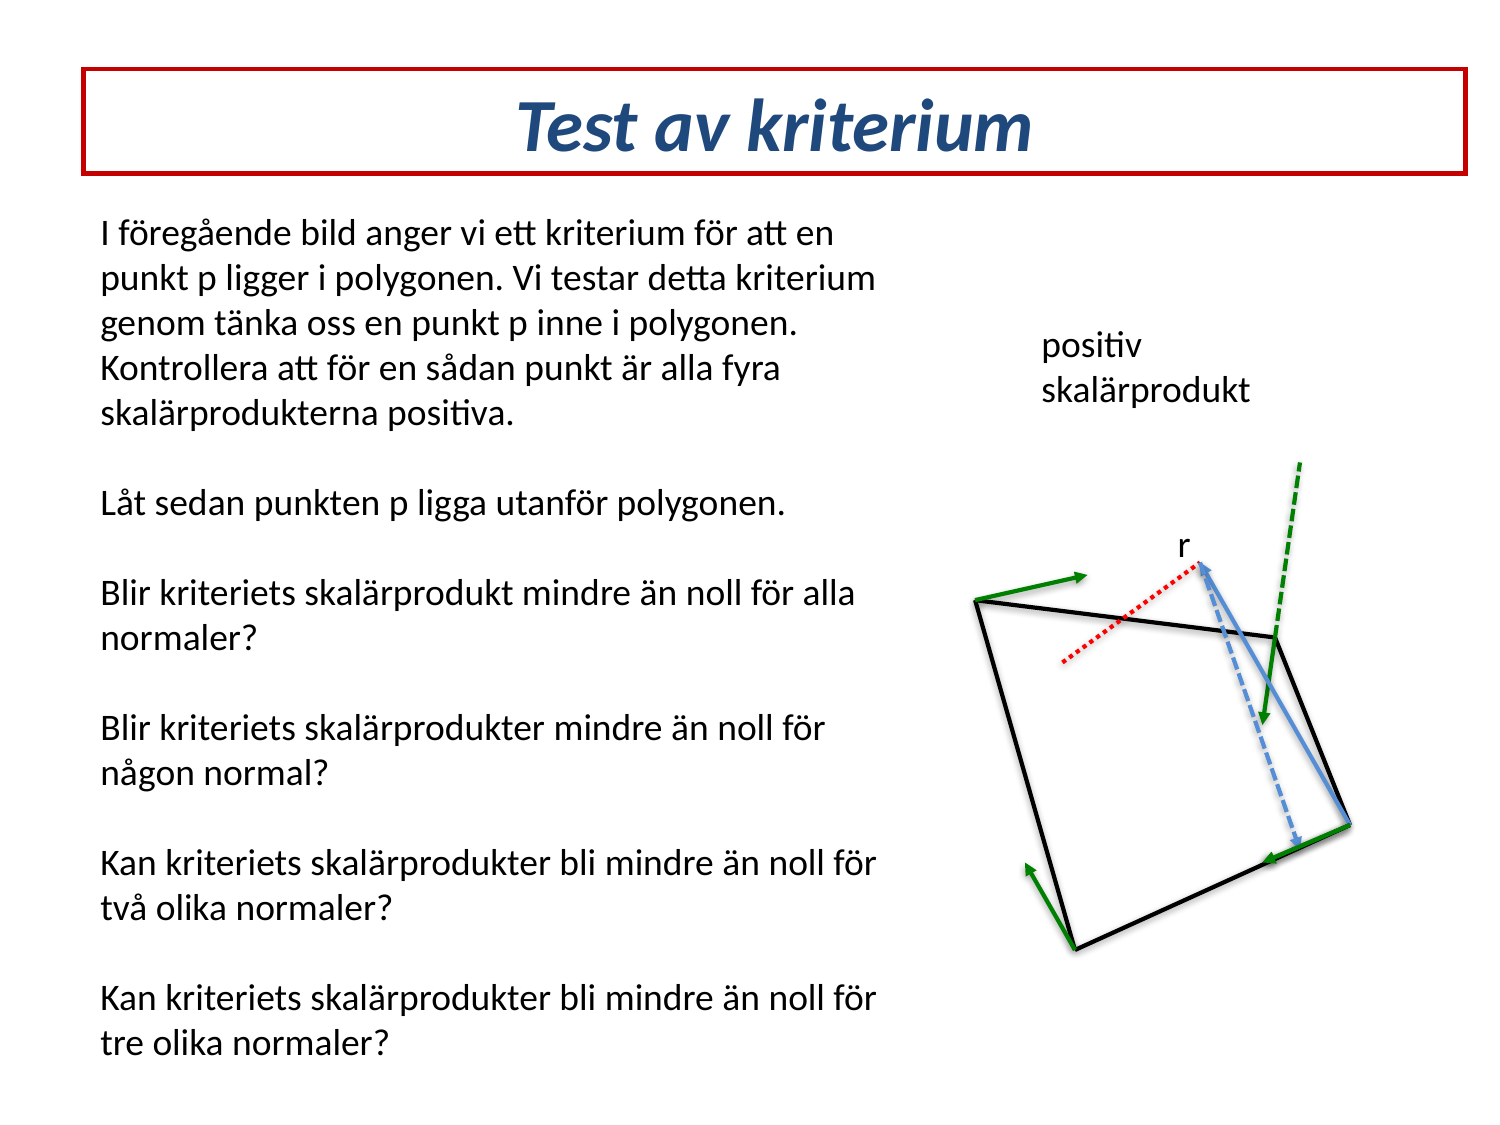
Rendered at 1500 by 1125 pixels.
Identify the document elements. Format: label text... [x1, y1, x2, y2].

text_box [1262, 824, 1351, 863]
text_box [1199, 537, 1376, 563]
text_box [1143, 618, 1407, 769]
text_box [1105, 656, 1394, 757]
text_box positiv skalärprodukt [1026, 312, 1266, 418]
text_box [1005, 881, 1094, 932]
text_box Test av kriterium [83, 69, 1466, 174]
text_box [849, 724, 1201, 826]
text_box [1074, 824, 1351, 951]
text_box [974, 609, 1057, 638]
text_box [1062, 562, 1201, 663]
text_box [974, 574, 1088, 601]
text_box I föregående bild anger vi ett kriterium för att en punkt p ligger i polygonen. Vi testar detta kriterium genom tänka oss en punkt p inne i polygonen. Kontrollera att för en sådan punkt är alla fyra skalärprodukterna positiva. Låt sedan punkten p ligga utanför polygonen. Blir kriteriets skalärprodukt mindre än noll för alla normaler? Blir kriteriets skalärprodukter mindre än noll för någon normal? Kan kriteriets skalärprodukter bli mindre än noll för två olika normaler? Kan kriteriets skalärprodukter bli mindre än noll för tre olika normaler? [85, 201, 937, 1071]
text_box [1204, 599, 1276, 617]
text_box r [1162, 512, 1206, 560]
